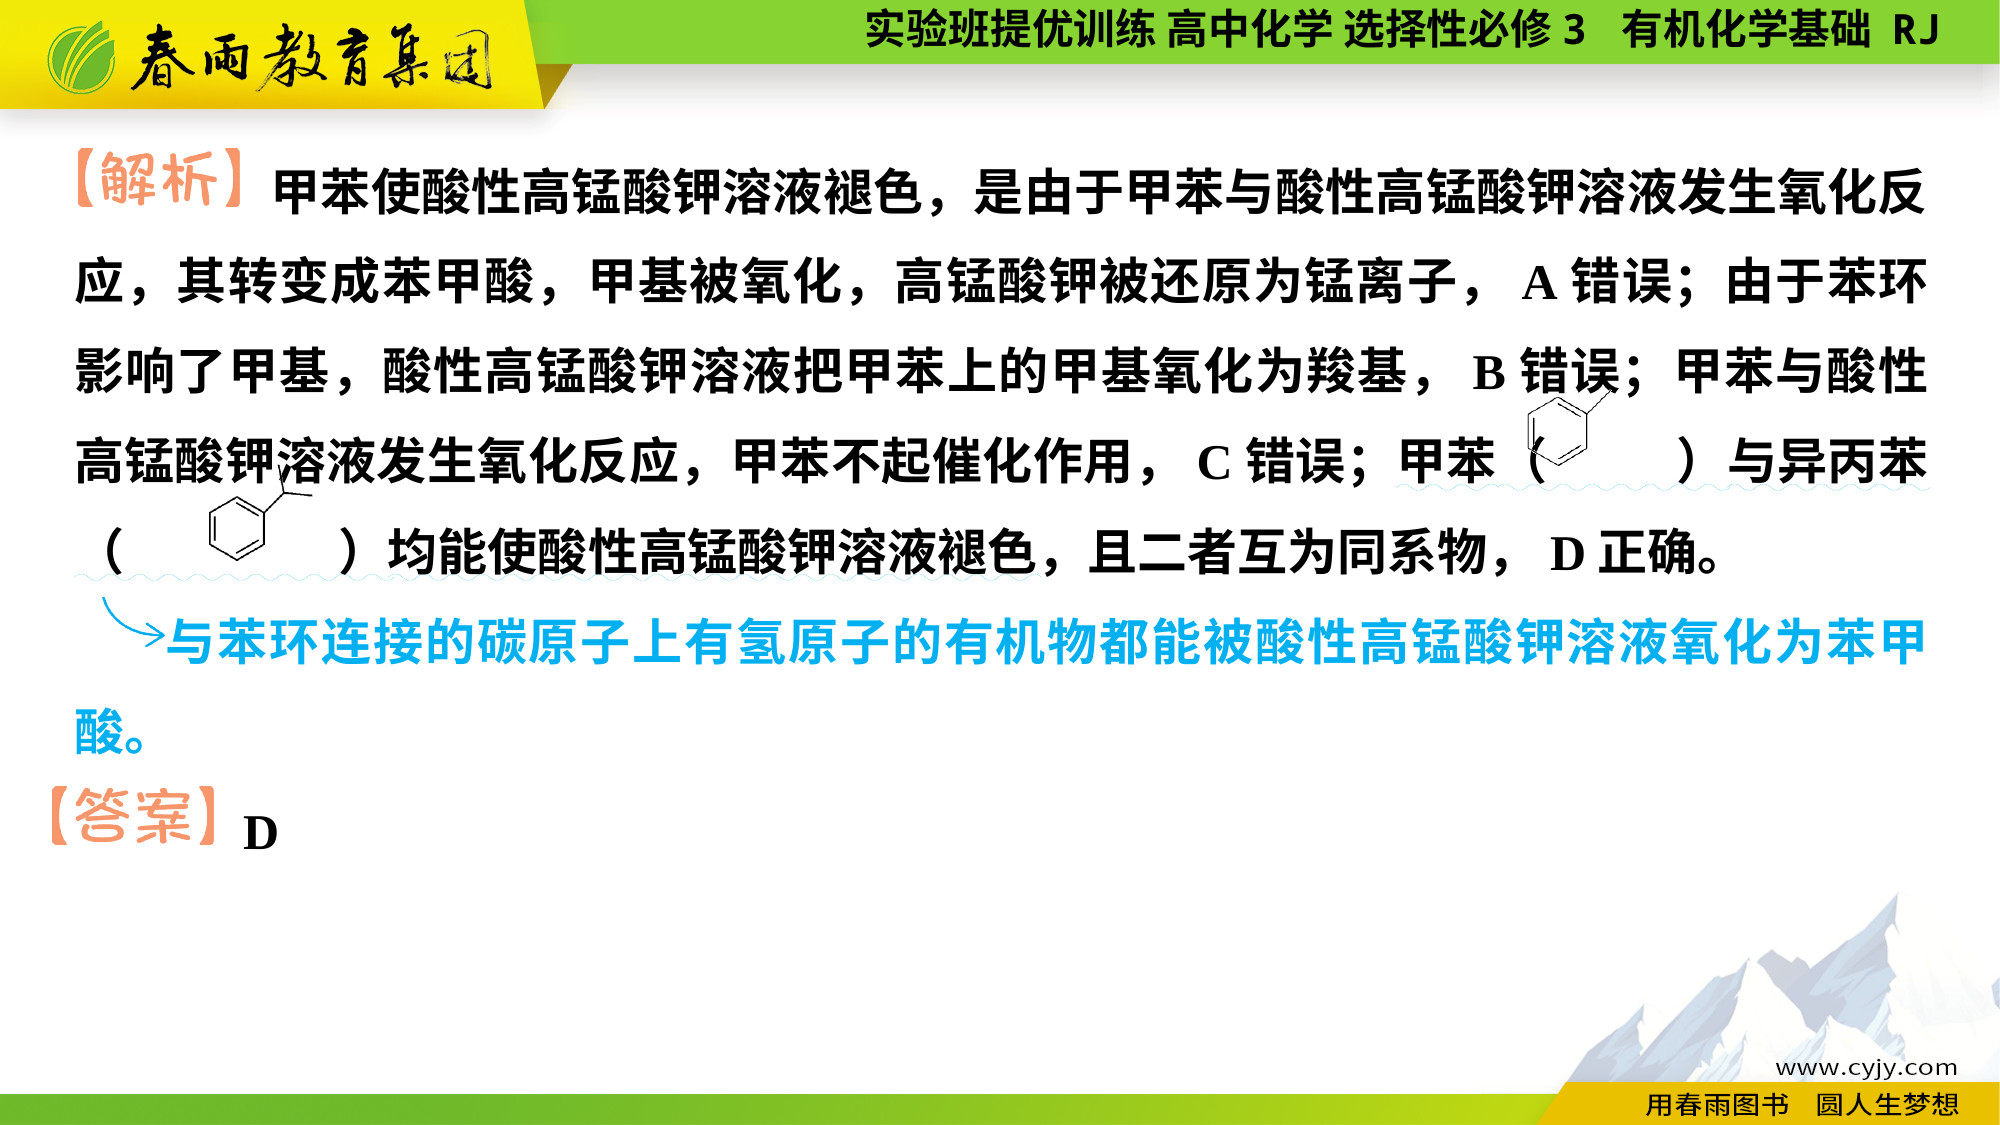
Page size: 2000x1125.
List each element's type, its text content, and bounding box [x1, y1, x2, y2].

text_box D [228, 761, 295, 867]
list 甲苯使酸性高锰酸钾溶液褪色，是由于甲苯与酸性高锰酸钾溶液发生氧化反应，其转变成苯甲酸，甲基被氧化，高锰酸钾被还原为锰离子，A错误；由于苯环影响了甲基，酸性高锰酸钾溶液把甲苯上的甲基氧化为羧基，B错误；甲苯与酸性高锰酸钾溶液发生氧化反应，甲苯不起催化作用，C错误；甲苯（ ）与异丙苯（ ）均能使酸性高锰酸钾溶液褪色，且二者互为同系物，D正确。 与苯环连接的碳原子上有氢原子的有机物都能被酸性高锰酸钾溶液氧化为苯甲酸。 [59, 122, 1944, 763]
picture [0, 0, 2000, 1125]
